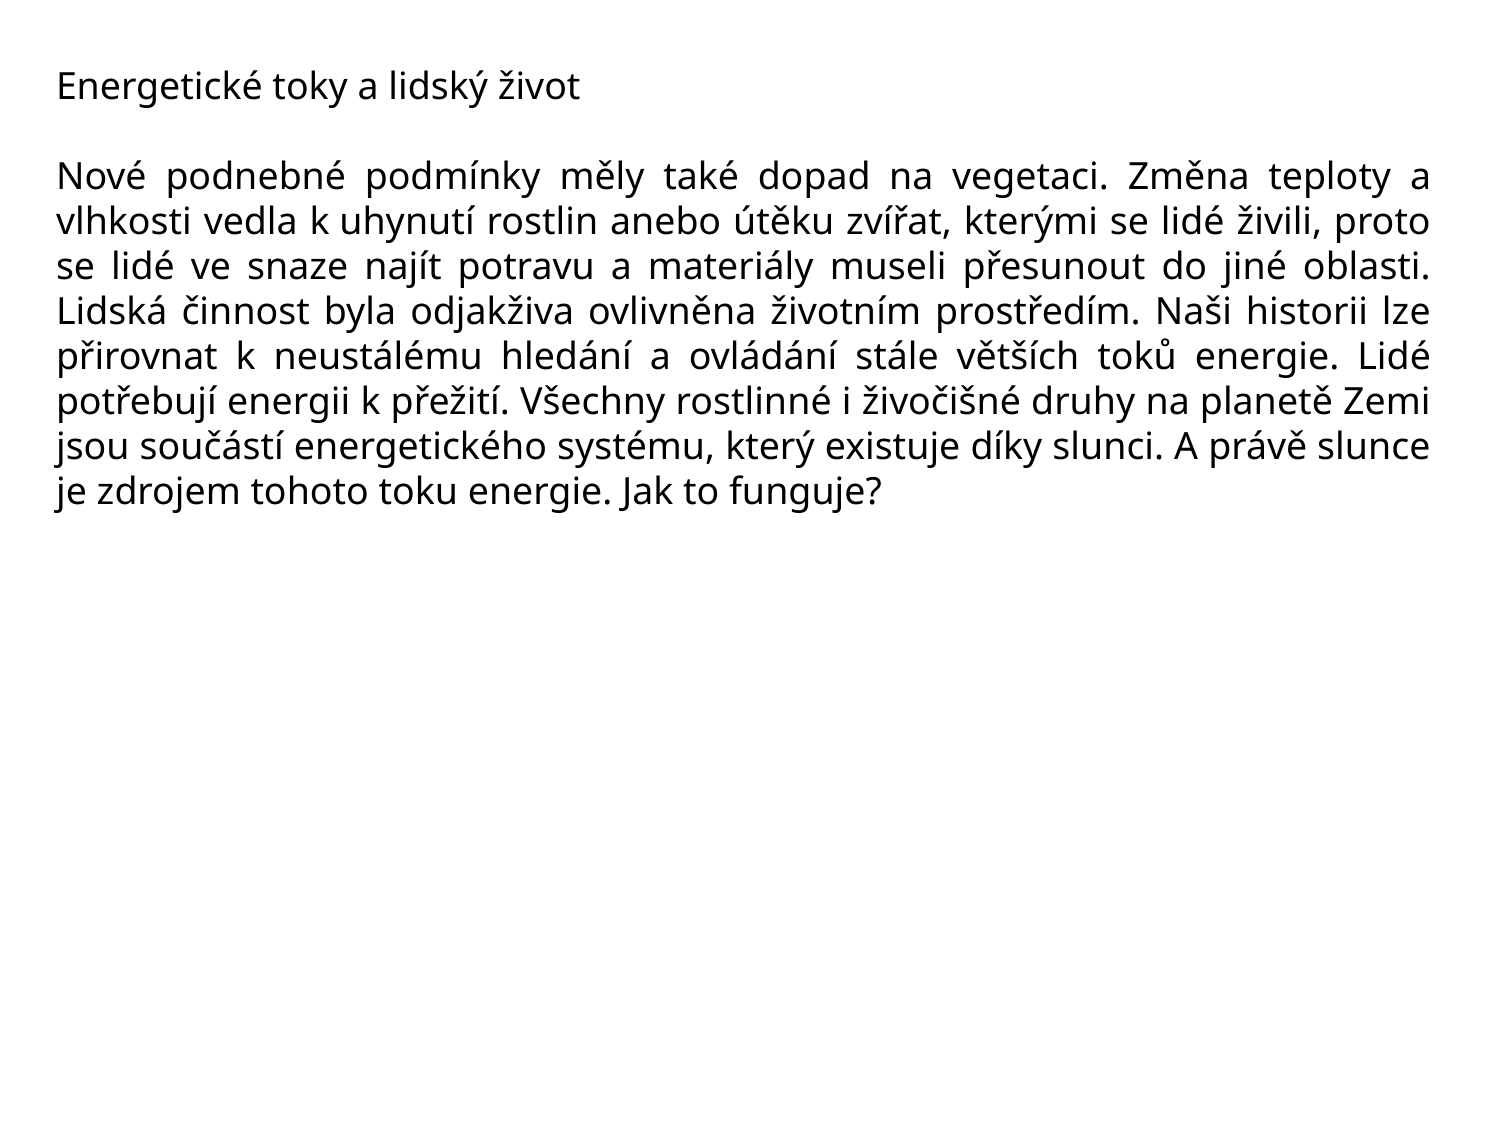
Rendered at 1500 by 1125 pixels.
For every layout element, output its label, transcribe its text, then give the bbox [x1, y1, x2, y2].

text_box Energetické toky a lidský život Nové podnebné podmínky měly také dopad na vegetaci. Změna teploty a vlhkosti vedla k uhynutí rostlin anebo útěku zvířat, kterými se lidé živili, proto se lidé ve snaze najít potravu a materiály museli přesunout do jiné oblasti. Lidská činnost byla odjakživa ovlivněna životním prostředím. Naši historii lze přirovnat k neustálému hledání a ovládání stále větších toků energie. Lidé potřebují energii k přežití. Všechny rostlinné i živočišné druhy na planetě Zemi jsou součástí energetického systému, který existuje díky slunci. A právě slunce je zdrojem tohoto toku energie. Jak to funguje? [41, 54, 1447, 520]
